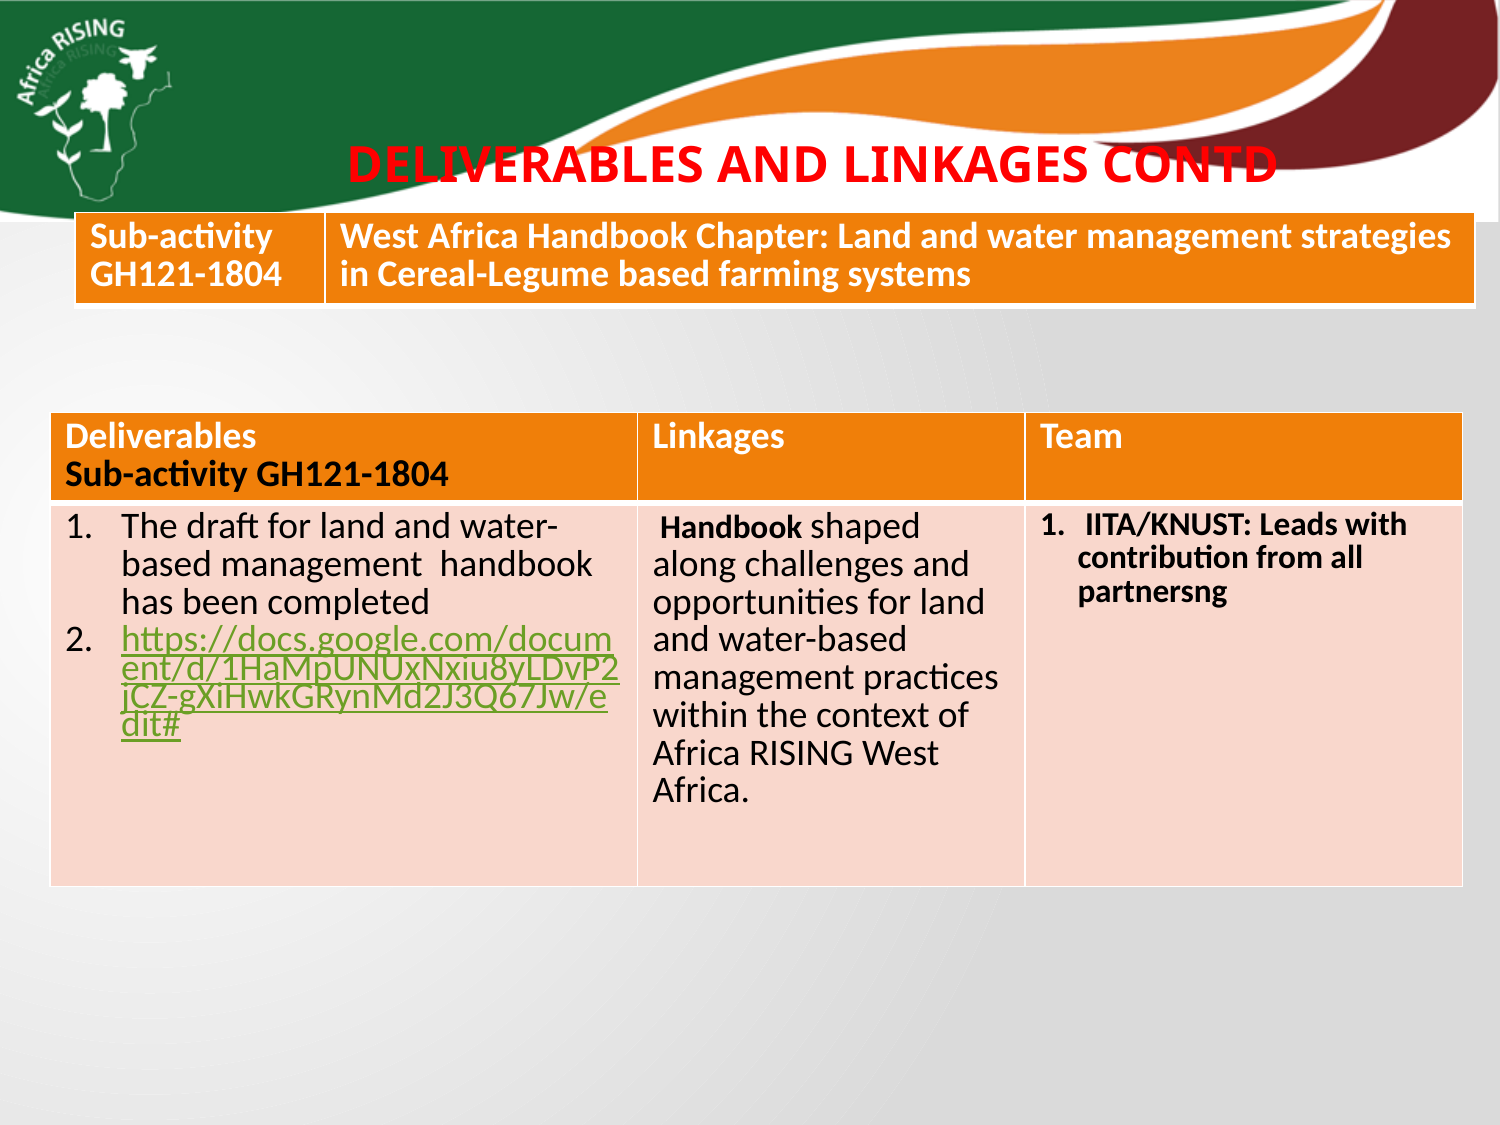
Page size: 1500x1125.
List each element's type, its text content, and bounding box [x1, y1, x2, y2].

picture [0, 0, 1499, 222]
table_header Linkages [638, 413, 1024, 500]
table_header Deliverables Sub-activity GH121-1804 [51, 413, 637, 500]
table_header Team [1026, 413, 1462, 500]
list DELIVERABLES AND LINKAGES CONTD [312, 125, 1338, 188]
table_cell The draft for land and water-based management handbook has been completed https://docs.google.com/document/d/1HaMpUNUxNxiu8yLDvP2jCZ-gXiHwkGRynMd2J3Q67Jw/edit# [51, 506, 637, 886]
table_header West Africa Handbook Chapter: Land and water management strategies in Cereal-Legume based farming systems [326, 213, 1474, 303]
table_cell IITA/KNUST: Leads with contribution from all partnersng [1026, 506, 1462, 886]
table_cell Handbook shaped along challenges and opportunities for land and water-based management practices within the context of Africa RISING West Africa. [638, 506, 1024, 886]
table_header Sub-activity GH121-1804 [76, 213, 324, 303]
